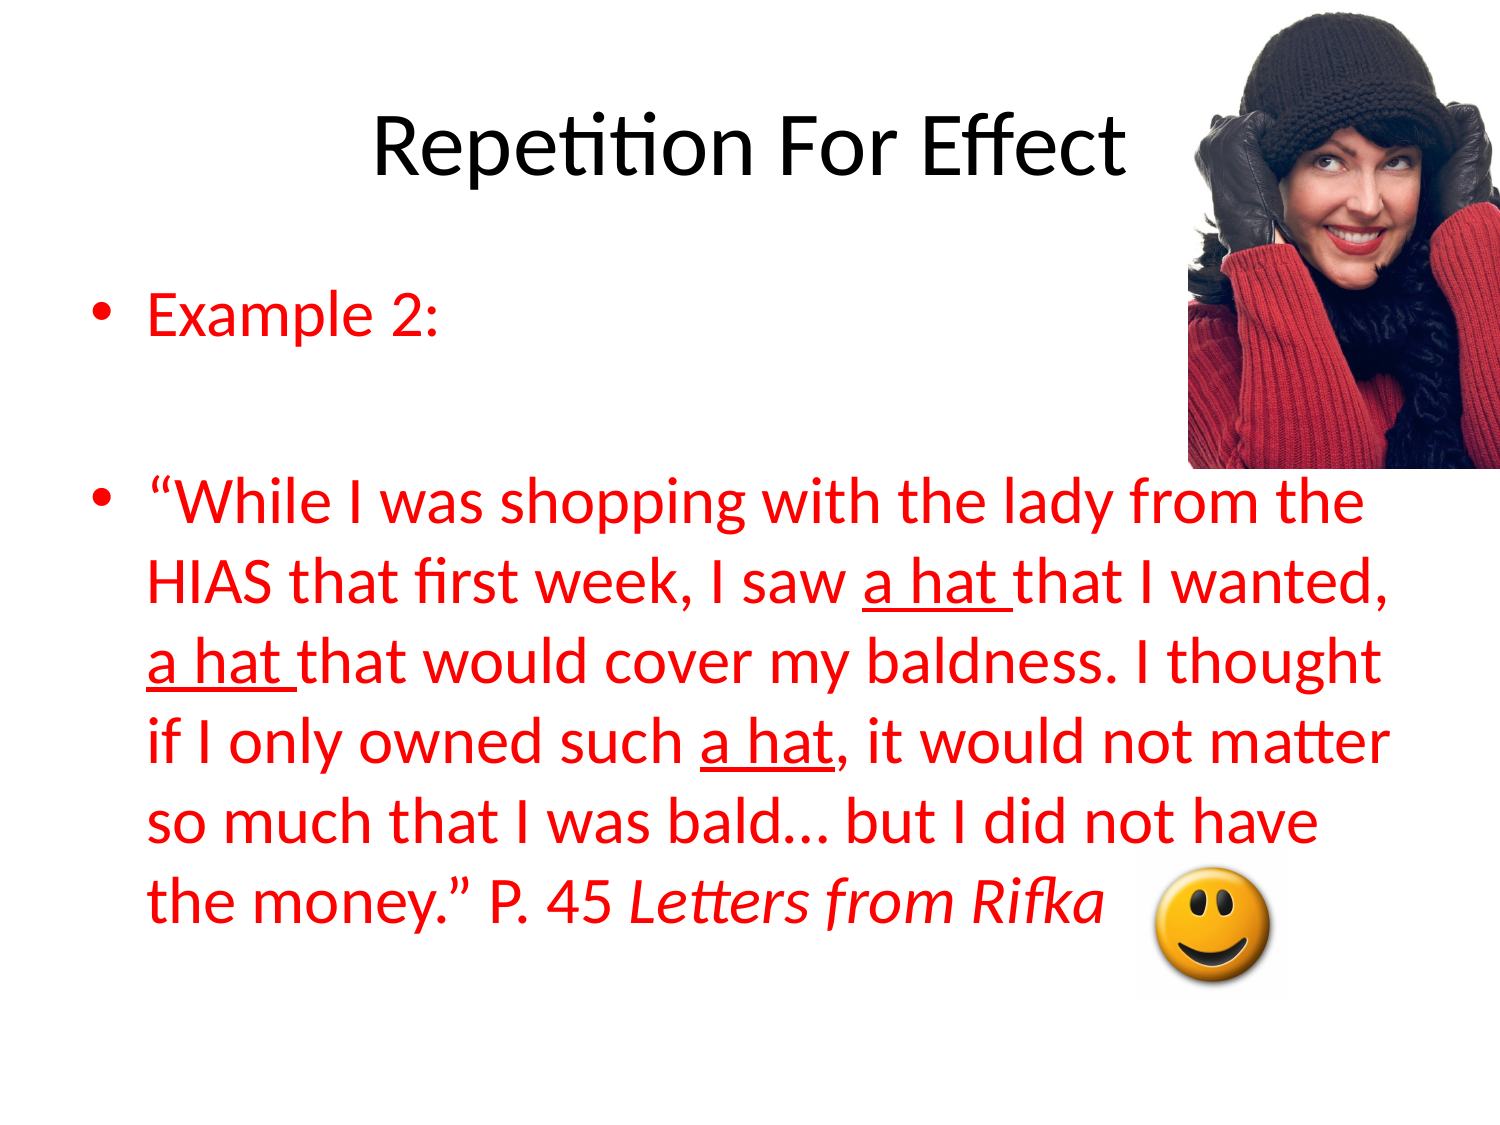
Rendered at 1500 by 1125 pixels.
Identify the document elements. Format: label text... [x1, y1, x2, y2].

list Example 2: “While I was shopping with the lady from the HIAS that first week, I saw a hat that I wanted, a hat that would cover my baldness. I thought if I only owned such a hat, it would not matter so much that I was bald… but I did not have the money.” P. 45 Letters from Rifka [75, 262, 1425, 1005]
title Repetition For Effect [75, 45, 1183, 233]
picture [1188, 0, 1500, 469]
picture [1137, 849, 1288, 1001]
